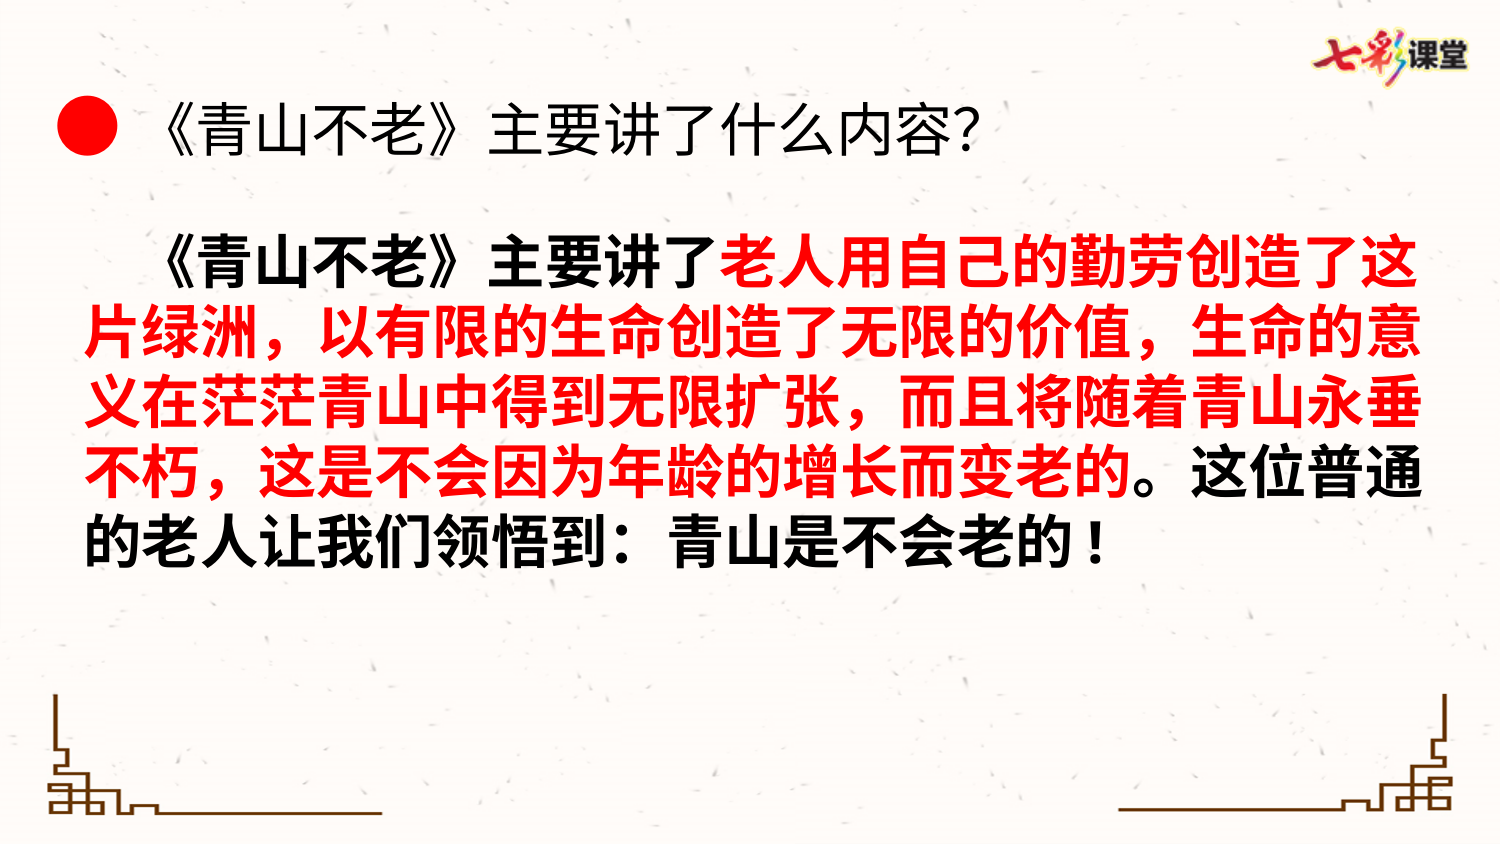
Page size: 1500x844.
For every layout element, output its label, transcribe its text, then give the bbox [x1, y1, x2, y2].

picture [0, 0, 1500, 844]
text_box ●《青山不老》主要讲了什么内容？ [39, 77, 1026, 172]
text_box 《青山不老》主要讲了老人用自己的勤劳创造了这片绿洲，以有限的生命创造了无限的价值，生命的意义在茫茫青山中得到无限扩张，而且将随着青山永垂不朽，这是不会因为年龄的增长而变老的。这位普通的老人让我们领悟到：青山是不会老的! [68, 217, 1453, 583]
